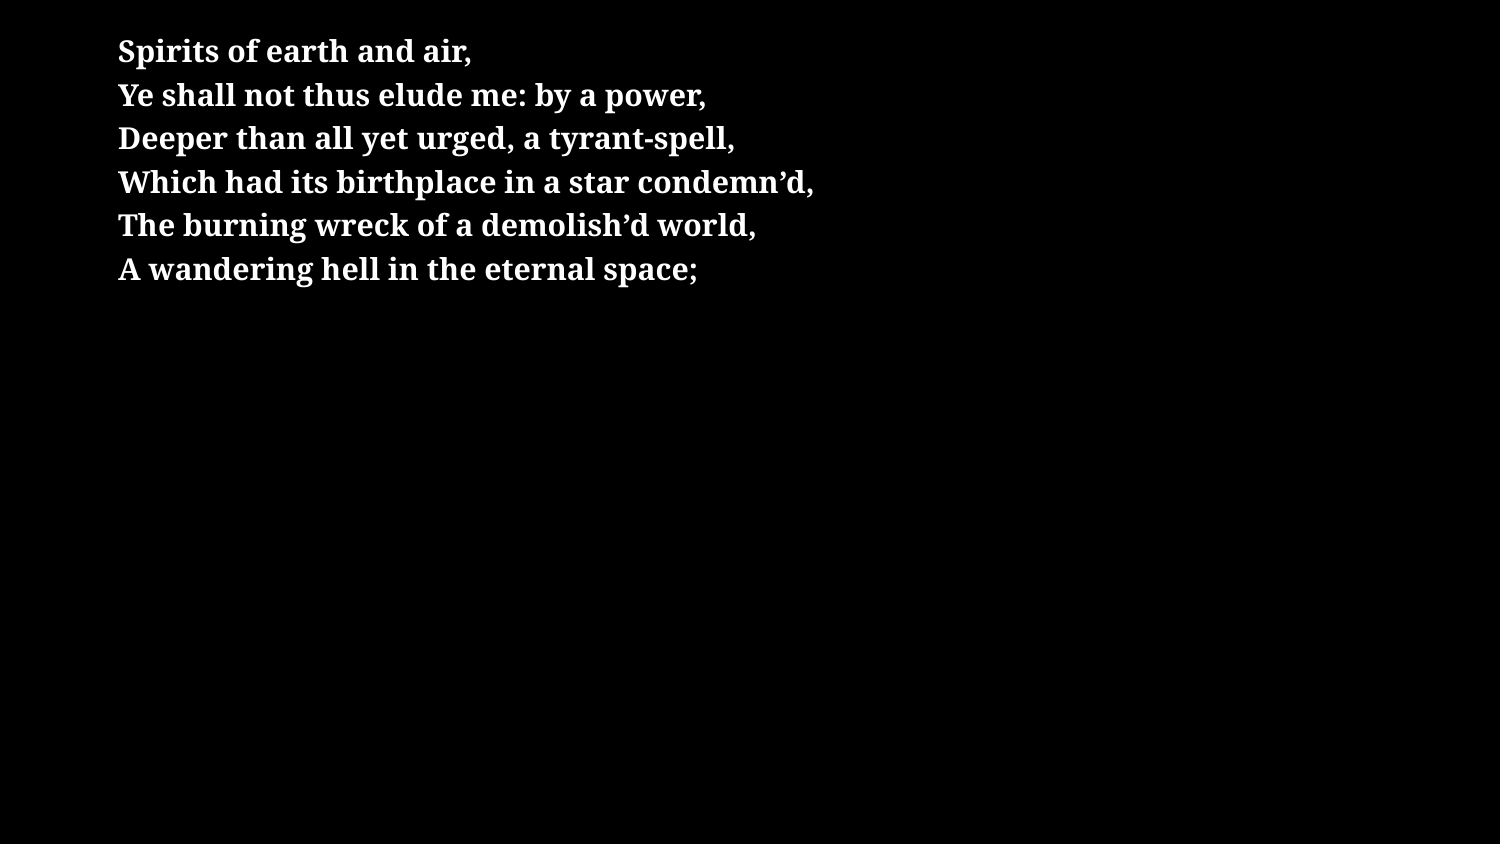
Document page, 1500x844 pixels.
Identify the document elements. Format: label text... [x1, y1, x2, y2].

title Spirits of earth and air, Ye shall not thus elude me: by a power, Deeper than all yet urged, a tyrant-spell, Which had its birthplace in a star condemn’d, The burning wreck of a demolish’d world, A wandering hell in the eternal space; [103, 17, 1397, 299]
